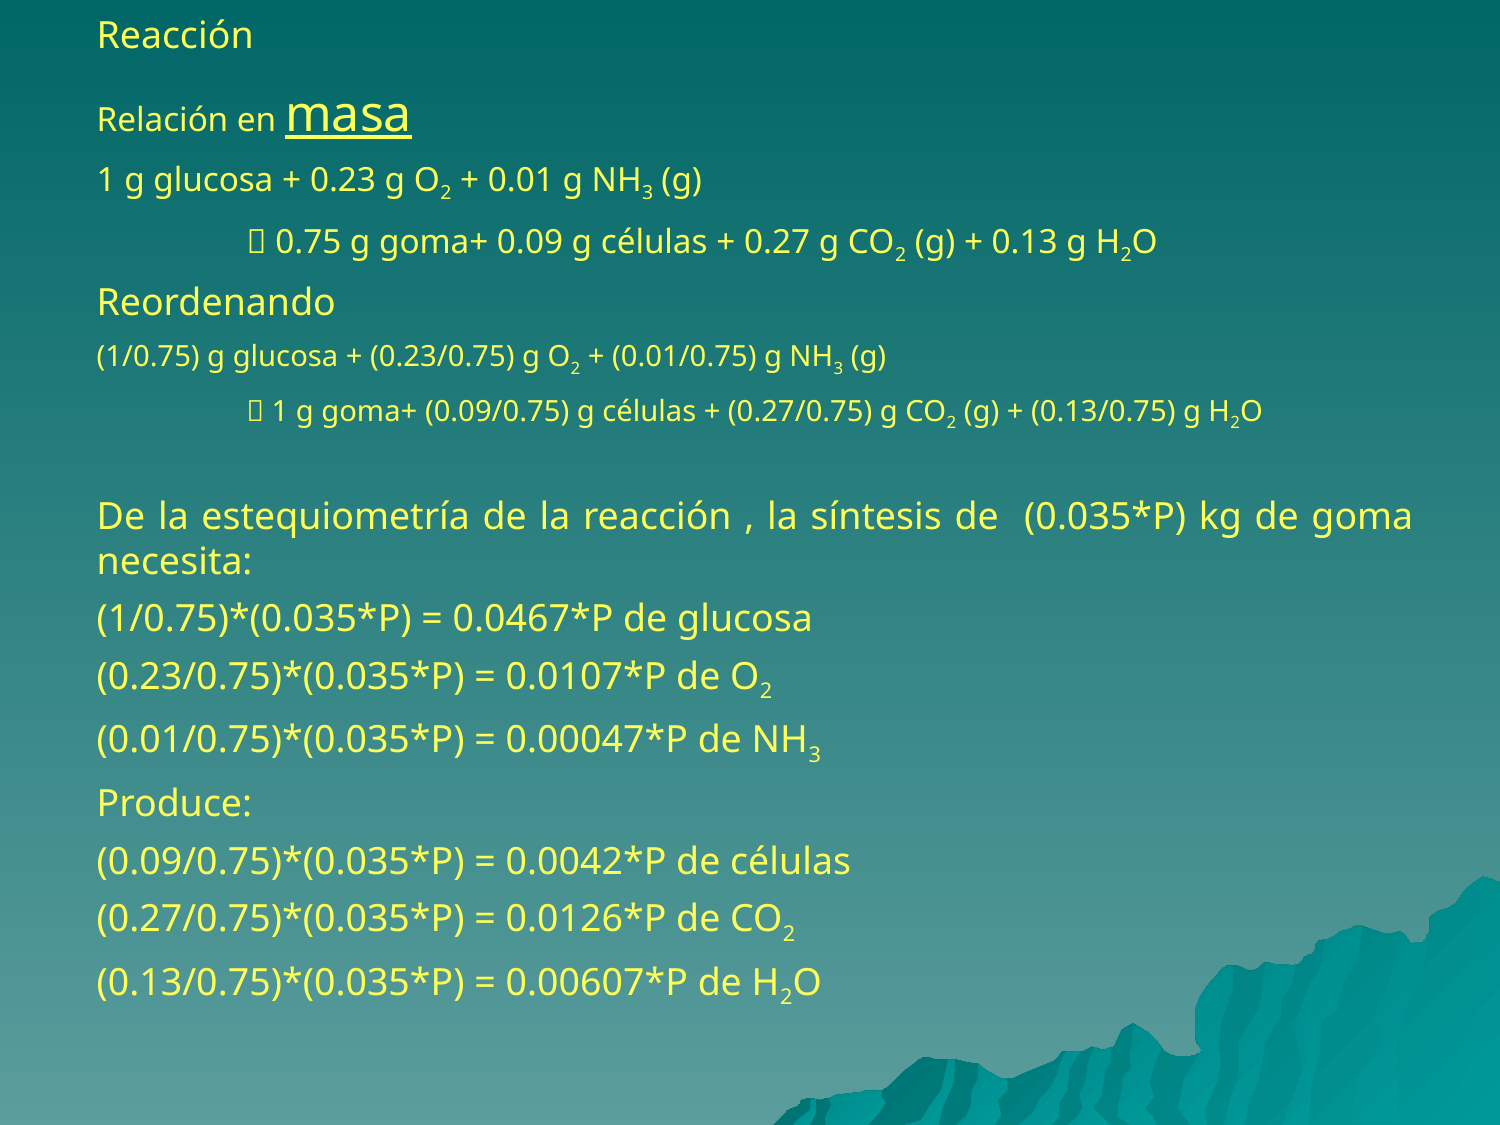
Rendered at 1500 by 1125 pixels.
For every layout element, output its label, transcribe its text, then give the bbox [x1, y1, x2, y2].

text_box Reacción Relación en masa 1 g glucosa + 0.23 g O2 + 0.01 g NH3 (g)  0.75 g goma+ 0.09 g células + 0.27 g CO2 (g) + 0.13 g H2O Reordenando (1/0.75) g glucosa + (0.23/0.75) g O2 + (0.01/0.75) g NH3 (g)  1 g goma+ (0.09/0.75) g células + (0.27/0.75) g CO2 (g) + (0.13/0.75) g H2O De la estequiometría de la reacción , la síntesis de (0.035*P) kg de goma necesita: (1/0.75)*(0.035*P) = 0.0467*P de glucosa (0.23/0.75)*(0.035*P) = 0.0107*P de O2 (0.01/0.75)*(0.035*P) = 0.00047*P de NH3 Produce: (0.09/0.75)*(0.035*P) = 0.0042*P de células (0.27/0.75)*(0.035*P) = 0.0126*P de CO2 (0.13/0.75)*(0.035*P) = 0.00607*P de H2O [81, 4, 1430, 1125]
